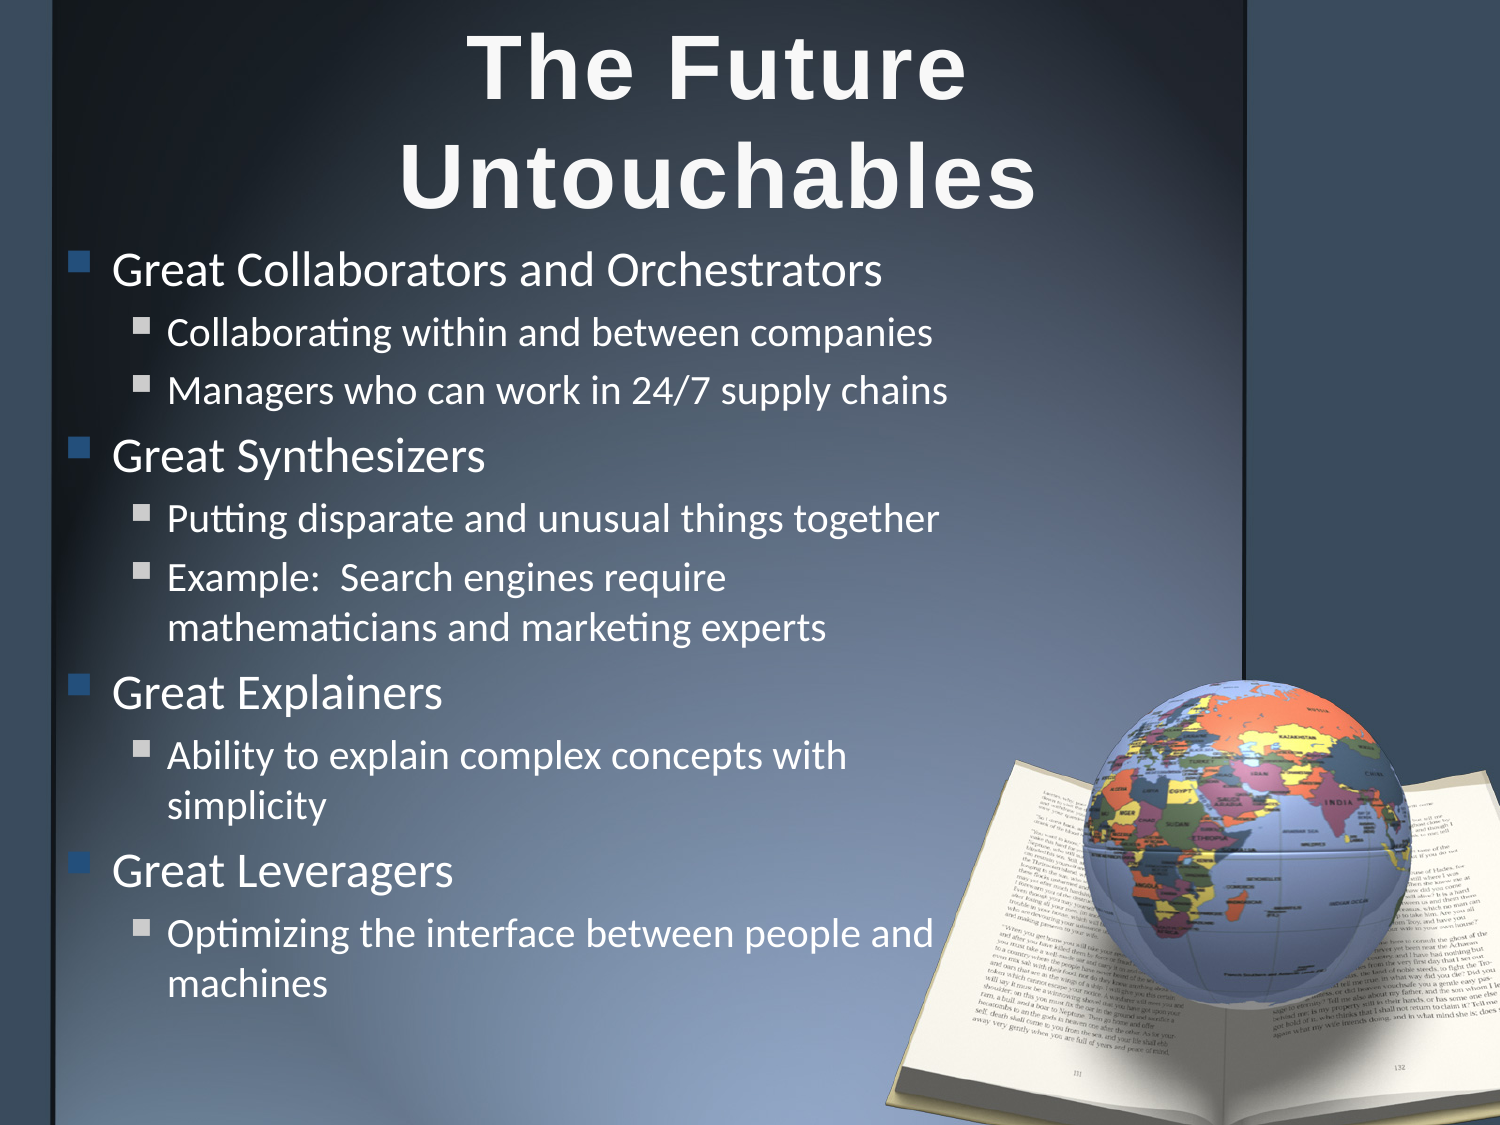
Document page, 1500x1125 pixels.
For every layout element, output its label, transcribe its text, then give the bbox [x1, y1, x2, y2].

text_box Great Collaborators and Orchestrators Collaborating within and between companies Managers who can work in 24/7 supply chains Great Synthesizers Putting disparate and unusual things together Example: Search engines require mathematicians and marketing experts Great Explainers Ability to explain complex concepts with simplicity Great Leveragers Optimizing the interface between people and machines [50, 237, 1000, 1075]
text_box The Future Untouchables [224, 0, 1213, 235]
picture [0, 0, 1500, 1125]
